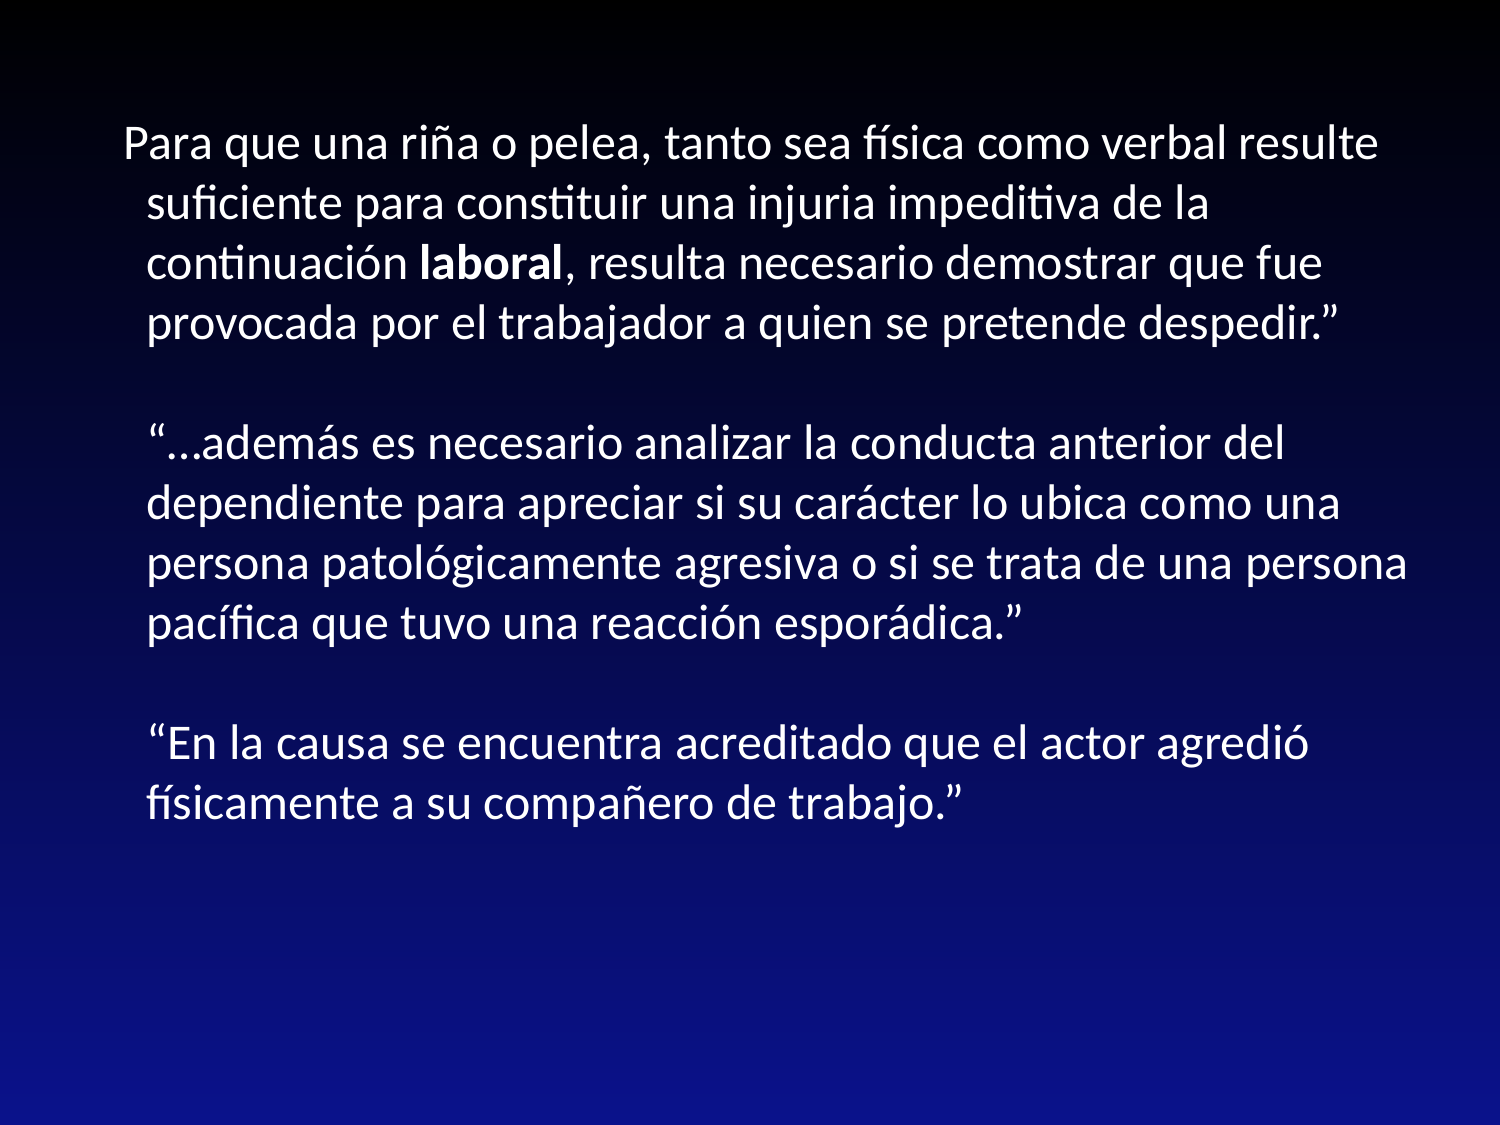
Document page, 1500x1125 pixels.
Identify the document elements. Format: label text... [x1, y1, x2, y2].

list Para que una riña o pelea, tanto sea física como verbal resulte suficiente para constituir una injuria impeditiva de la continuación laboral, resulta necesario demostrar que fue provocada por el trabajador a quien se pretende despedir.” “…además es necesario analizar la conducta anterior del dependiente para apreciar si su carácter lo ubica como una persona patológicamente agresiva o si se trata de una persona pacífica que tuvo una reacción esporádica.” “En la causa se encuentra acreditado que el actor agredió físicamente a su compañero de trabajo.” [74, 101, 1426, 1006]
